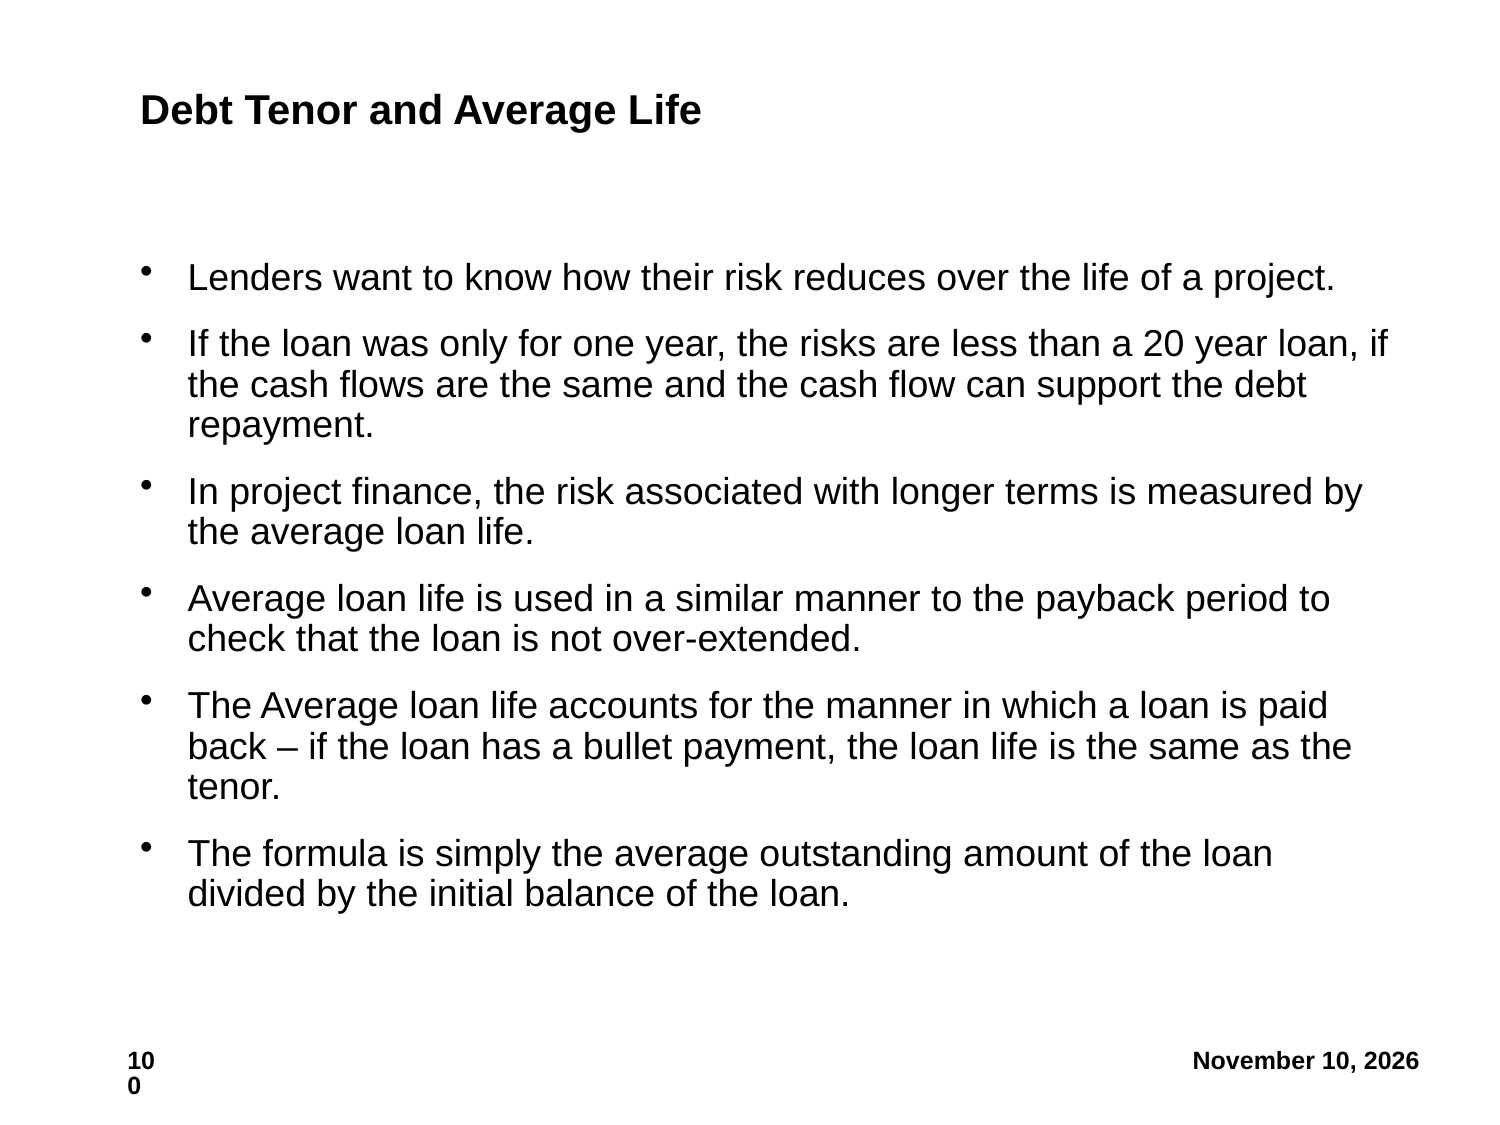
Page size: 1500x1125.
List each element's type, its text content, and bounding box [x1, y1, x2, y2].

list Lenders want to know how their risk reduces over the life of a project. If the loan was only for one year, the risks are less than a 20 year loan, if the cash flows are the same and the cash flow can support the debt repayment. In project finance, the risk associated with longer terms is measured by the average loan life. Average loan life is used in a similar manner to the payback period to check that the loan is not over-extended. The Average loan life accounts for the manner in which a loan is paid back – if the loan has a bullet payment, the loan life is the same as the tenor. The formula is simply the average outstanding amount of the loan divided by the initial balance of the loan. [124, 249, 1413, 1001]
title Debt Tenor and Average Life [124, 74, 1376, 226]
